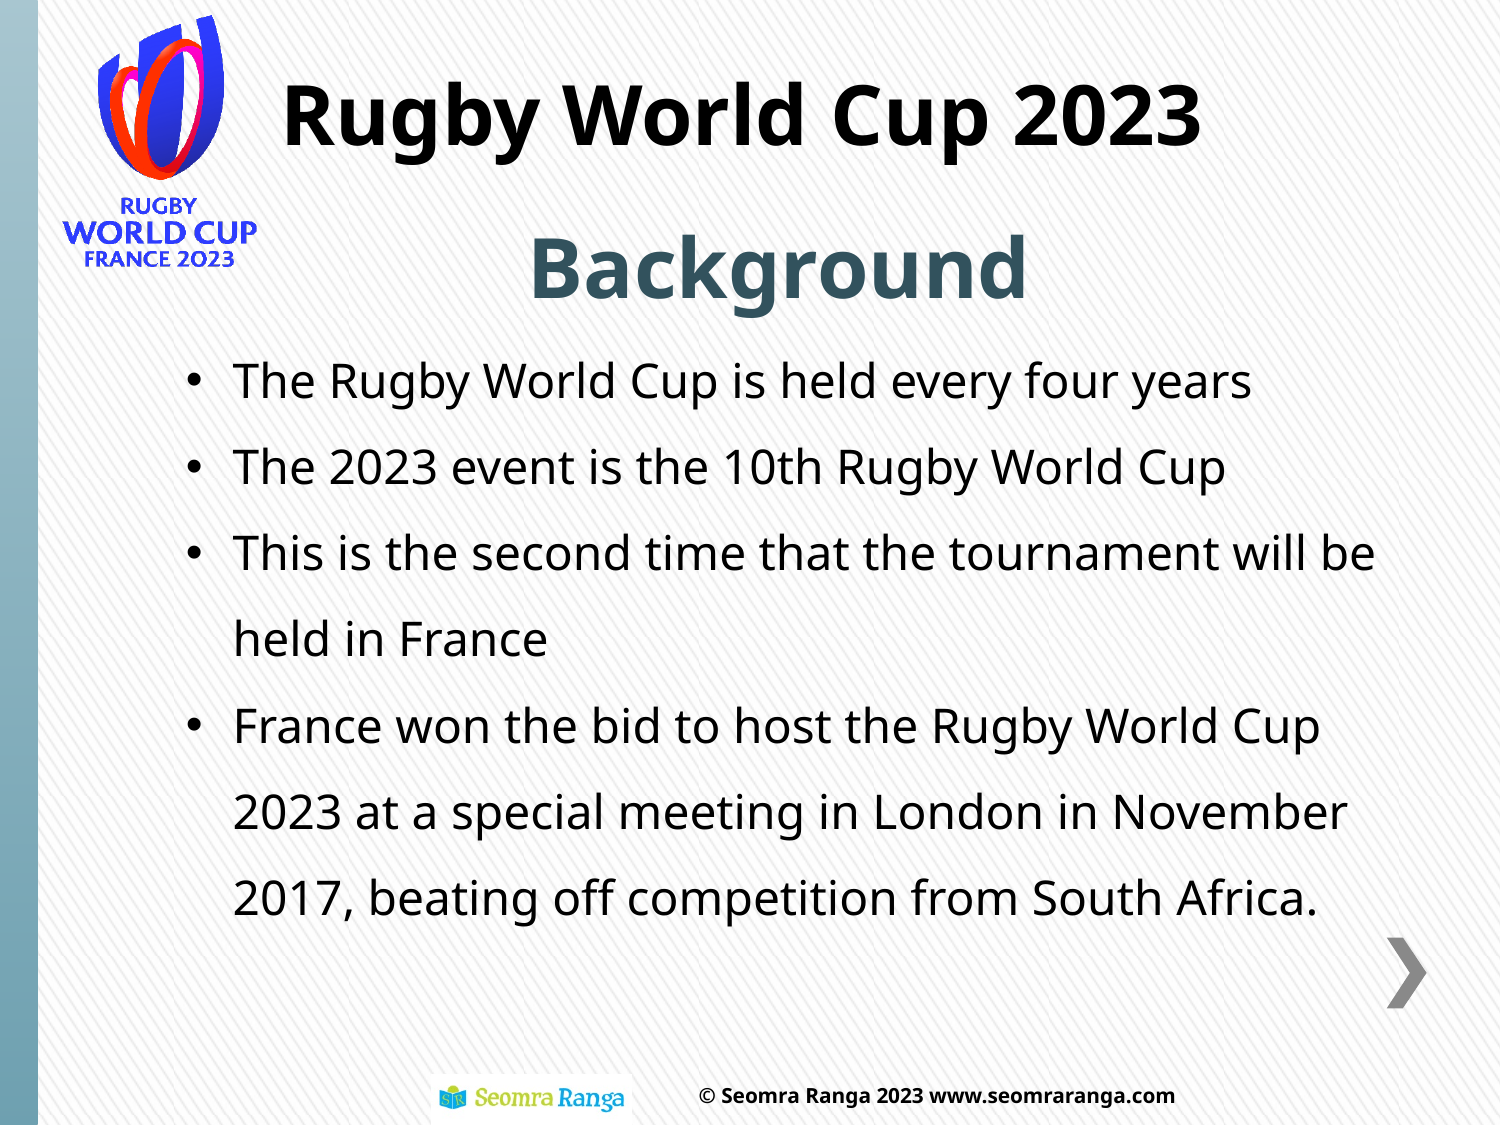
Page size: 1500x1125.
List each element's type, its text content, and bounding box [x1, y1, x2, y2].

picture [430, 1074, 632, 1125]
text_box Background [478, 208, 1081, 323]
picture [61, 15, 258, 267]
text_box The Rugby World Cup is held every four years The 2023 event is the 10th Rugby World Cup This is the second time that the tournament will be held in France France won the bid to host the Rugby World Cup 2023 at a special meeting in London in November 2017, beating off competition from South Africa. [171, 314, 1400, 933]
text_box © Seomra Ranga 2023 www.seomraranga.com [659, 1074, 1215, 1115]
text_box Rugby World Cup 2023 [265, 54, 1424, 170]
